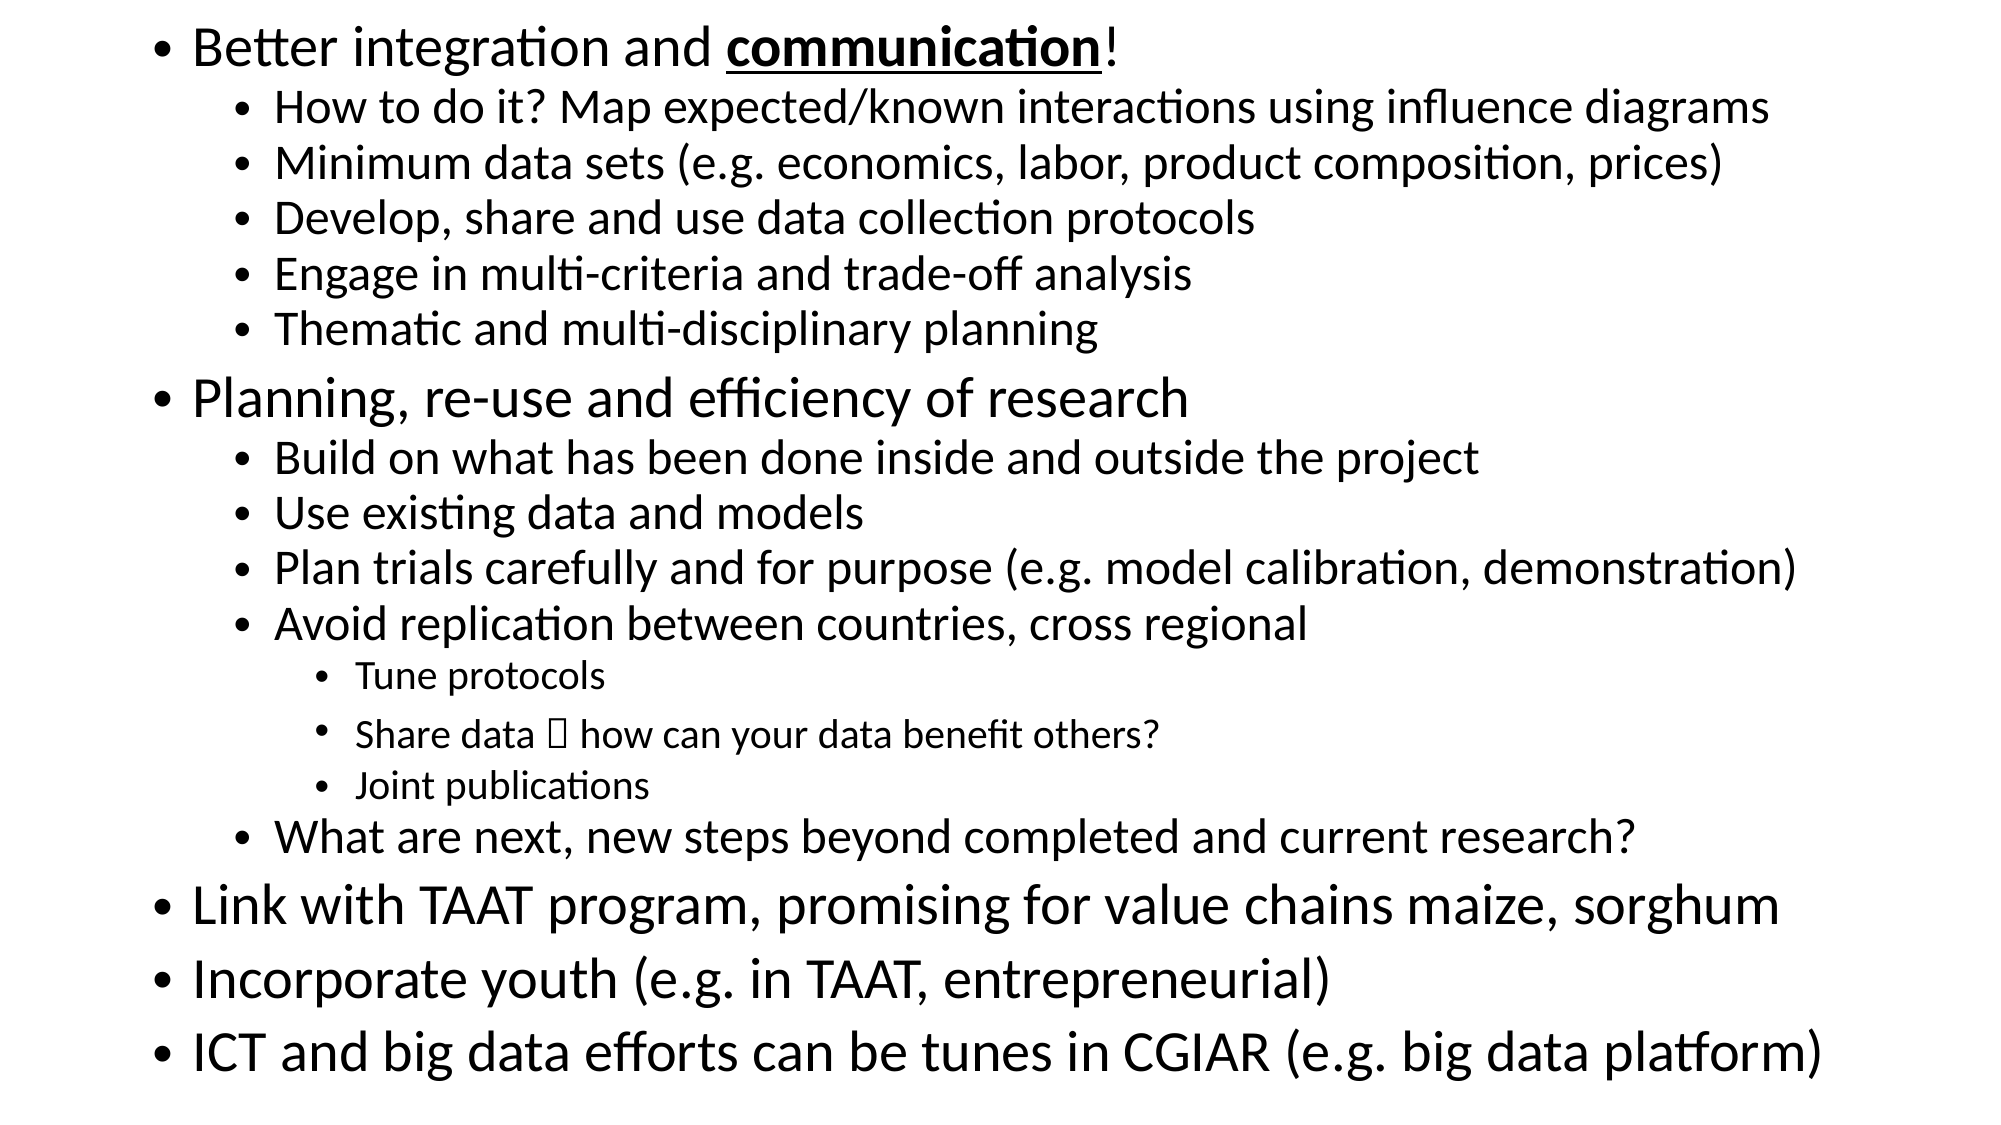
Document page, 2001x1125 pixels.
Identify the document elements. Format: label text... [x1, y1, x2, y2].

list Better integration and communication! How to do it? Map expected/known interactions using influence diagrams Minimum data sets (e.g. economics, labor, product composition, prices) Develop, share and use data collection protocols Engage in multi-criteria and trade-off analysis Thematic and multi-disciplinary planning Planning, re-use and efficiency of research Build on what has been done inside and outside the project Use existing data and models Plan trials carefully and for purpose (e.g. model calibration, demonstration) Avoid replication between countries, cross regional Tune protocols Share data  how can your data benefit others? Joint publications What are next, new steps beyond completed and current research? Link with TAAT program, promising for value chains maize, sorghum Incorporate youth (e.g. in TAAT, entrepreneurial) ICT and big data efforts can be tunes in CGIAR (e.g. big data platform) [137, 17, 1863, 1125]
